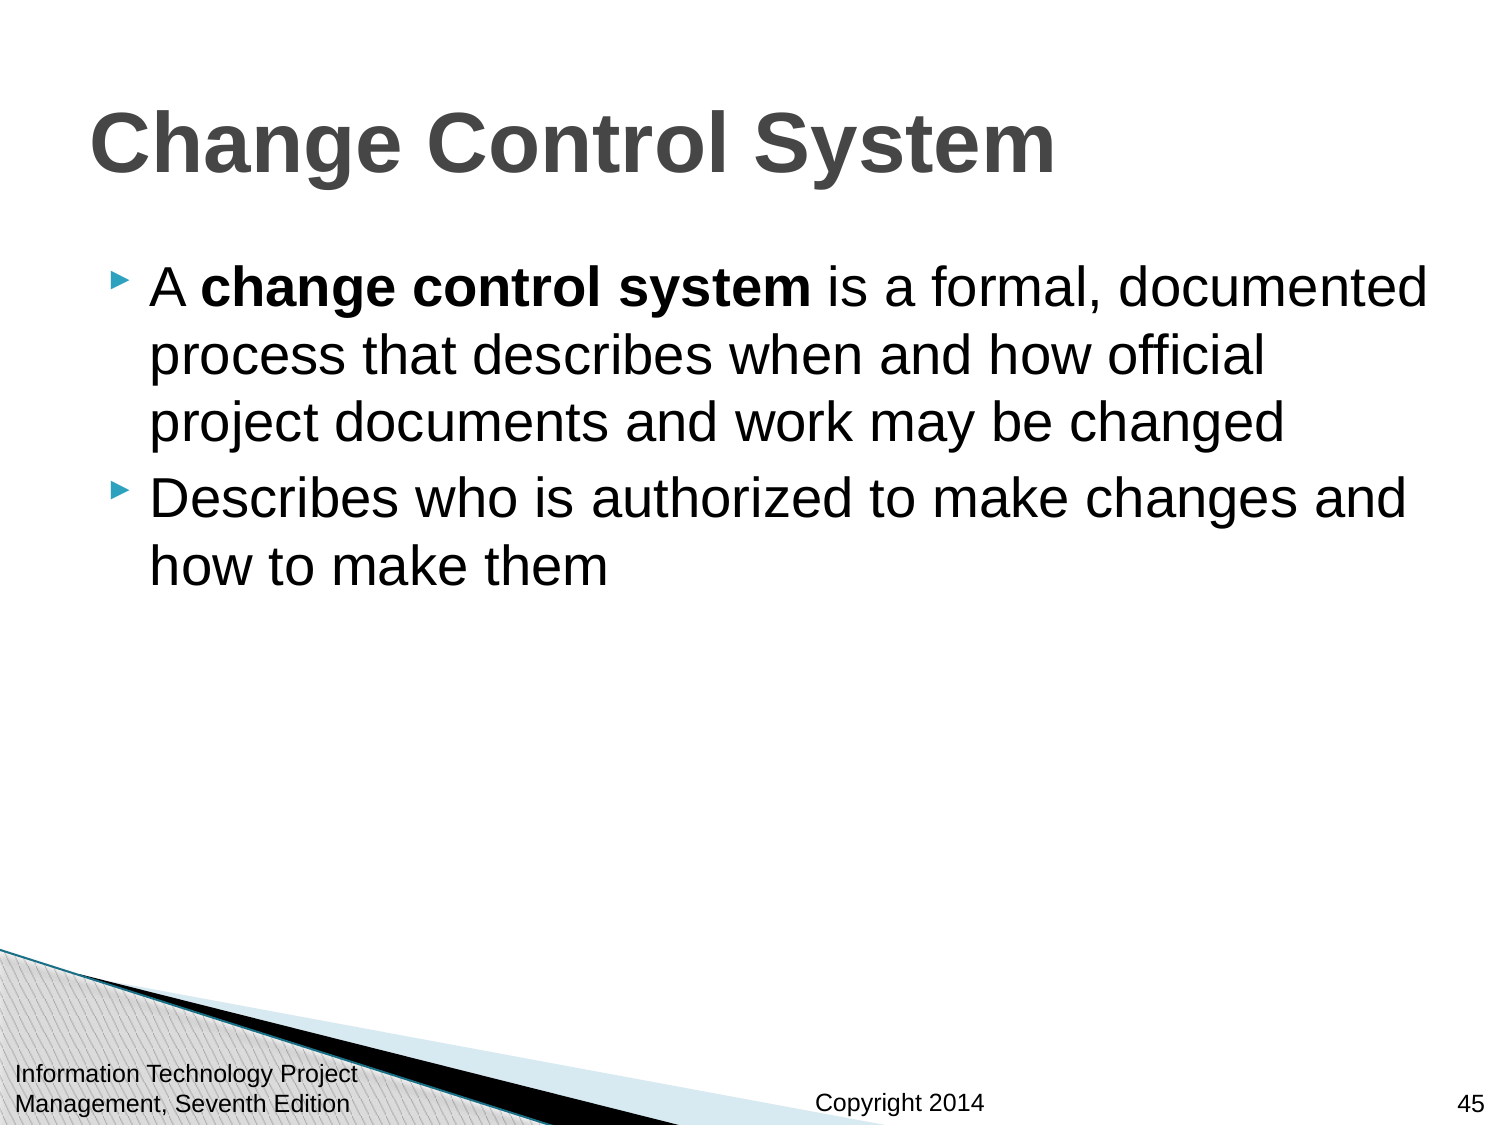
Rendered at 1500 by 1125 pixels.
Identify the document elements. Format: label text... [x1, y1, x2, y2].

slide_number 45 [1412, 1065, 1500, 1125]
footer Information Technology Project Management, Seventh Edition [0, 1065, 386, 1125]
list A change control system is a formal, documented process that describes when and how official project documents and work may be changed Describes who is authorized to make changes and how to make them [75, 243, 1463, 986]
title Change Control System [75, 45, 1425, 233]
